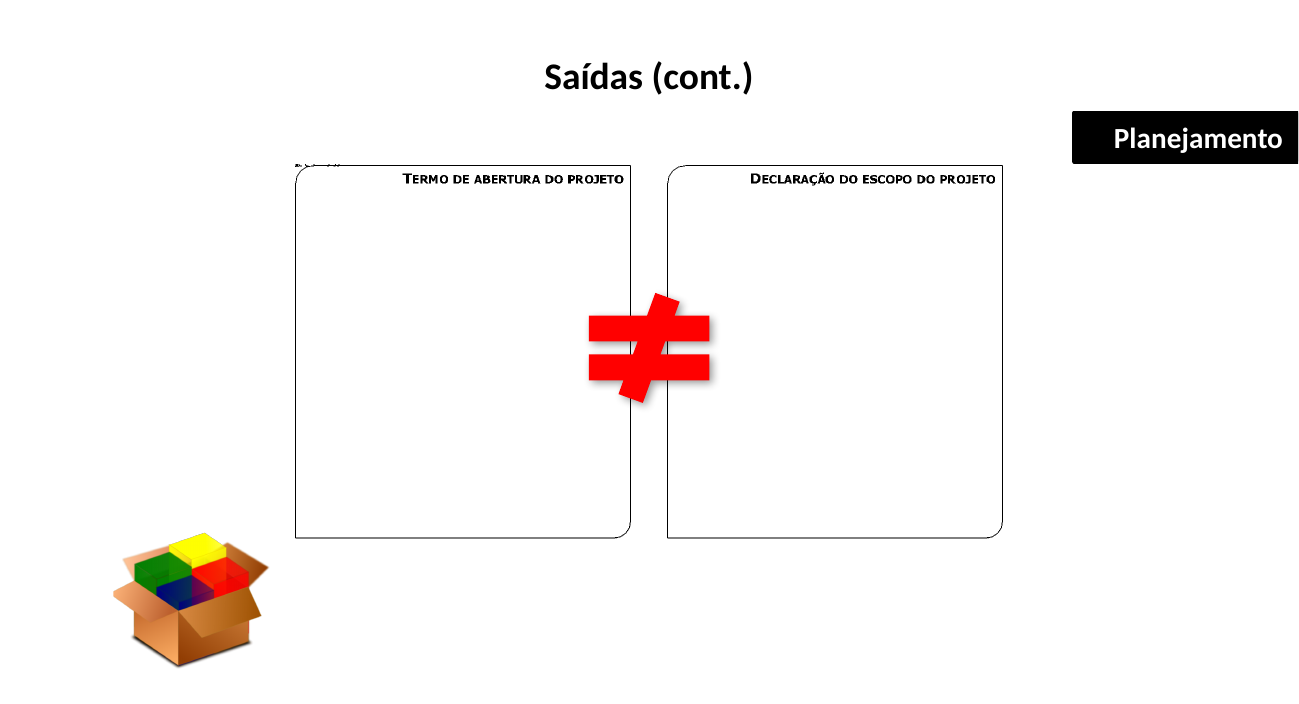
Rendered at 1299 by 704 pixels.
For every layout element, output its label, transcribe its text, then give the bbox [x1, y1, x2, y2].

text_box Planejamento [1074, 112, 1299, 162]
picture [112, 520, 273, 672]
picture [294, 164, 1004, 540]
text_box Saídas (cont.) [0, 44, 1299, 106]
